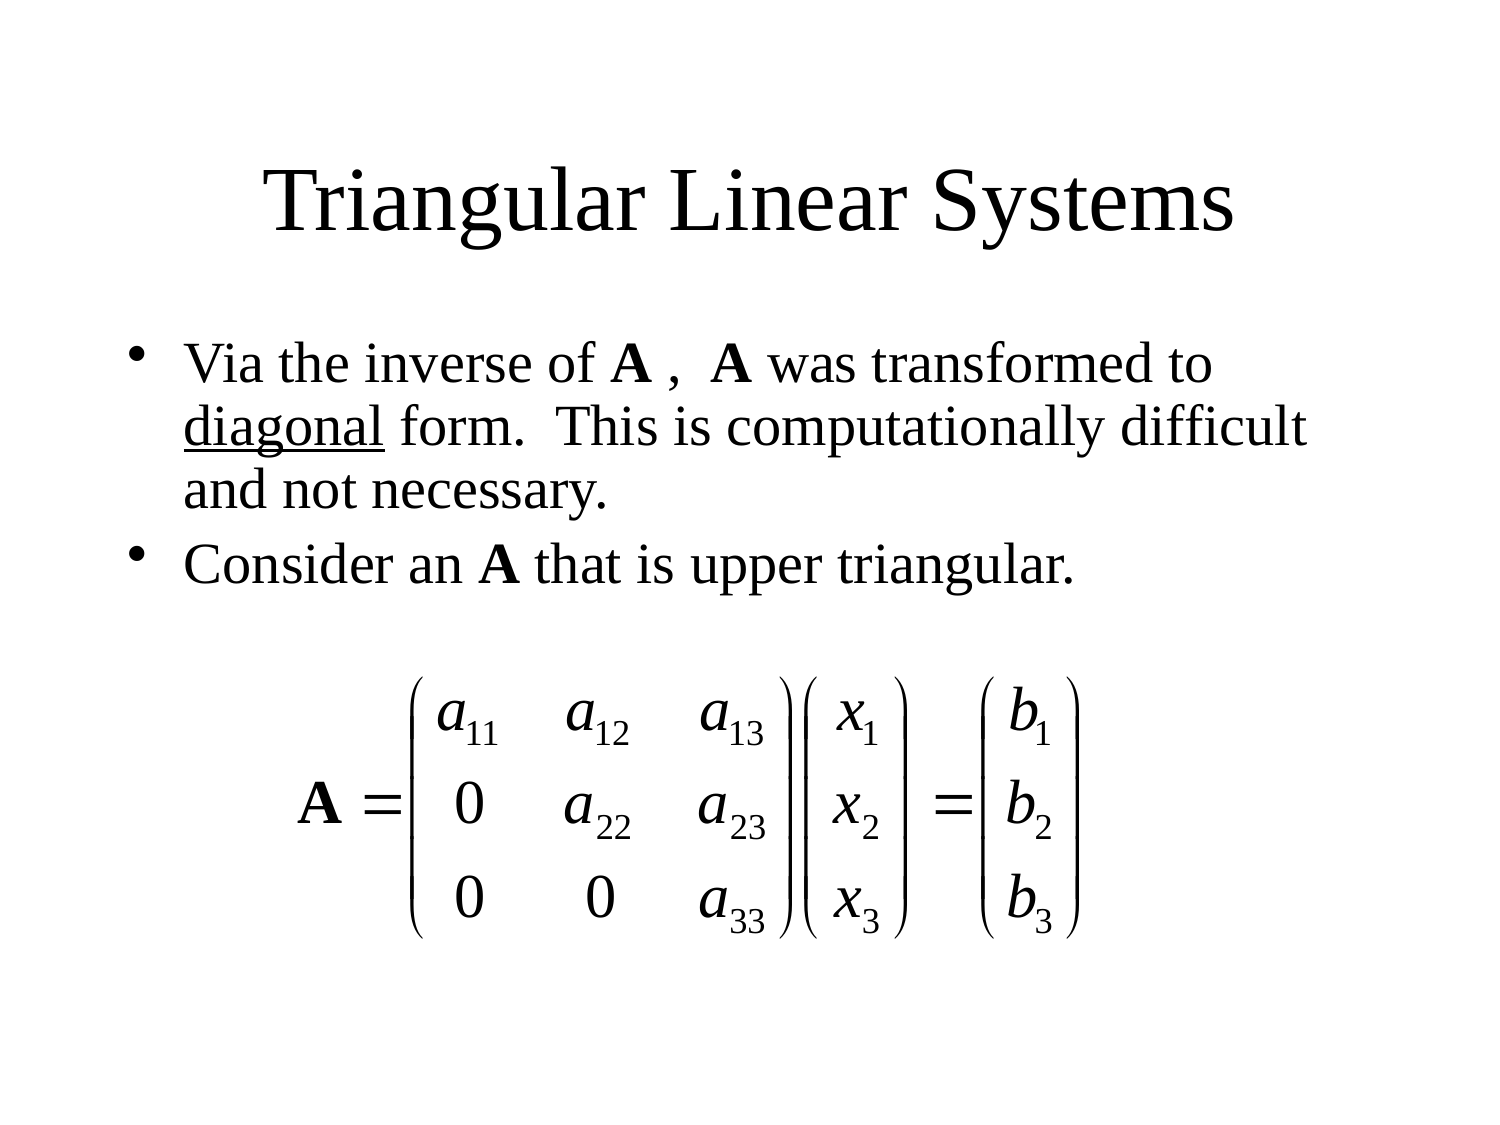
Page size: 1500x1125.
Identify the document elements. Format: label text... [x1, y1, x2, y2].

title Triangular Linear Systems [112, 99, 1388, 288]
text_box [287, 662, 1101, 955]
list Via the inverse of A , A was transformed to diagonal form. This is computationally difficult and not necessary. Consider an A that is upper triangular. [112, 324, 1388, 601]
